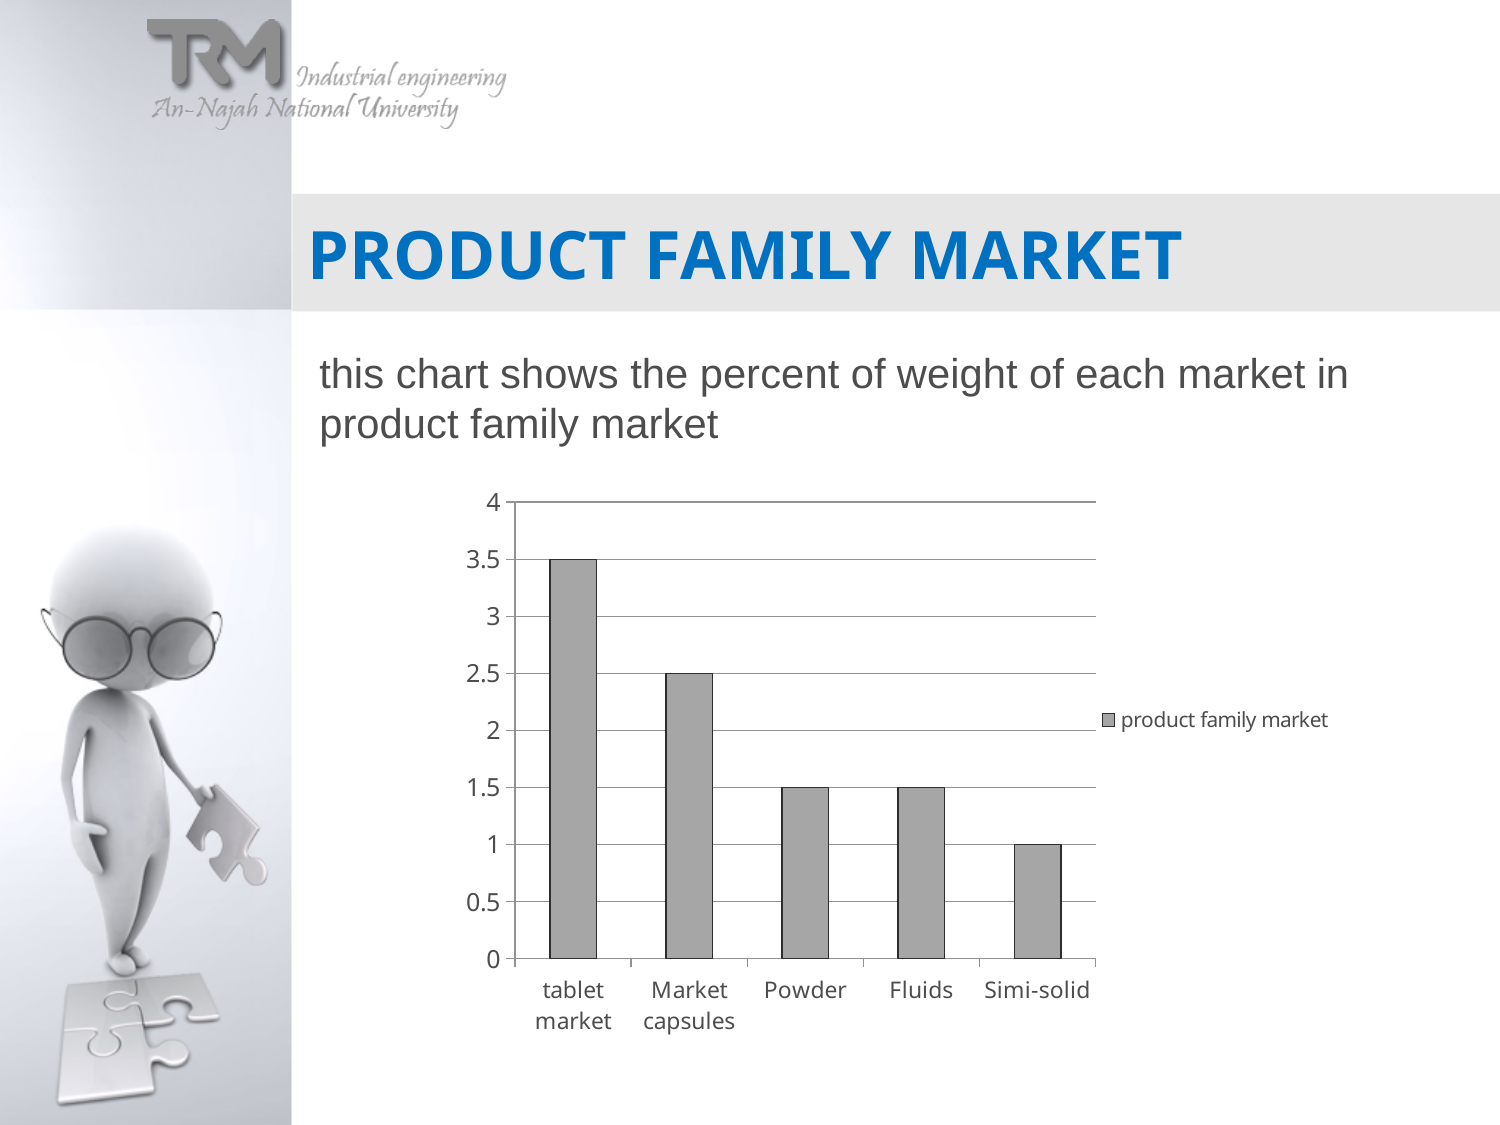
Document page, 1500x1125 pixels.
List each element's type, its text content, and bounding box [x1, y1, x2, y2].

chart [423, 470, 1350, 1087]
picture [0, 0, 1500, 1125]
title Product family market [292, 193, 1500, 312]
text_box this chart shows the percent of weight of each market in product family market [304, 339, 1442, 455]
